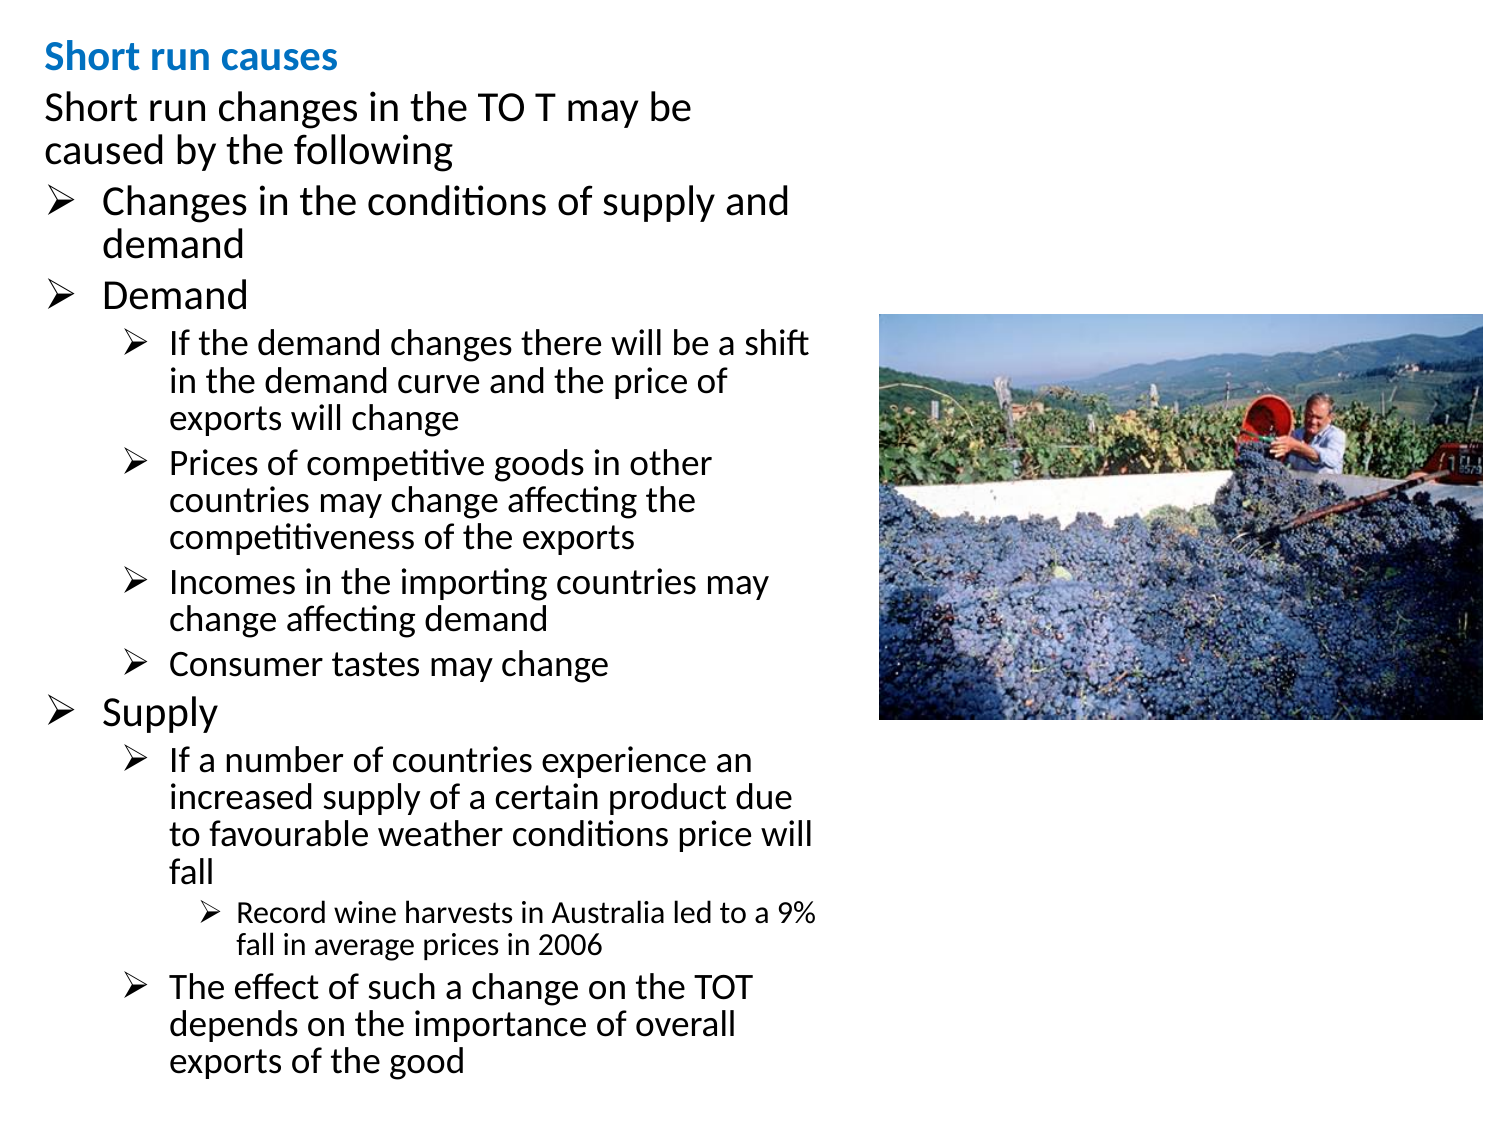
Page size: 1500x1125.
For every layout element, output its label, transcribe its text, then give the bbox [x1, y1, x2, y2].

picture [879, 314, 1483, 720]
list Short run causes Short run changes in the TO T may be caused by the following Changes in the conditions of supply and demand Demand If the demand changes there will be a shift in the demand curve and the price of exports will change Prices of competitive goods in other countries may change affecting the competitiveness of the exports Incomes in the importing countries may change affecting demand Consumer tastes may change Supply If a number of countries experience an increased supply of a certain product due to favourable weather conditions price will fall Record wine harvests in Australia led to a 9% fall in average prices in 2006 The effect of such a change on the TOT depends on the importance of overall exports of the good [29, 30, 833, 1094]
